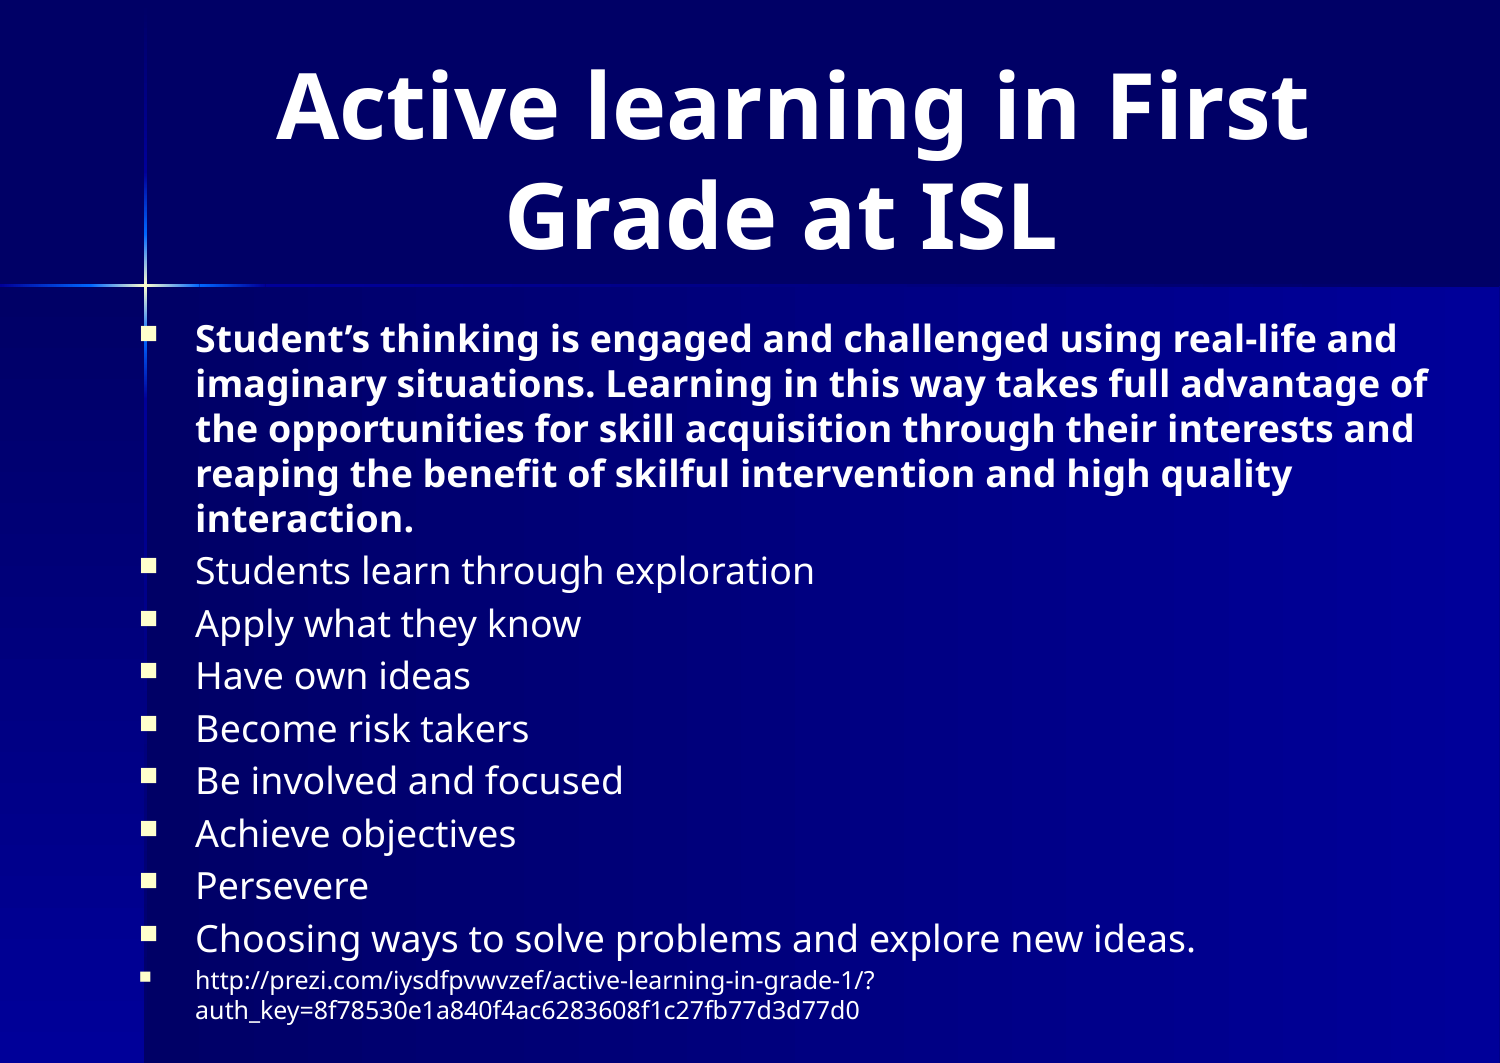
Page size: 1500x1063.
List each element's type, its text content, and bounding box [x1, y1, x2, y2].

title Active learning in First Grade at ISL [174, 46, 1413, 270]
list Student’s thinking is engaged and challenged using real-life and imaginary situations. Learning in this way takes full advantage of the opportunities for skill acquisition through their interests and reaping the benefit of skilful intervention and high quality interaction. Students learn through exploration Apply what they know Have own ideas Become risk takers Be involved and focused Achieve objectives Persevere Choosing ways to solve problems and explore new ideas. http://prezi.com/iysdfpvwvzef/active-learning-in-grade-1/?auth_key=8f78530e1a840f4ac6283608f1c27fb77d3d77d0 [123, 306, 1471, 945]
